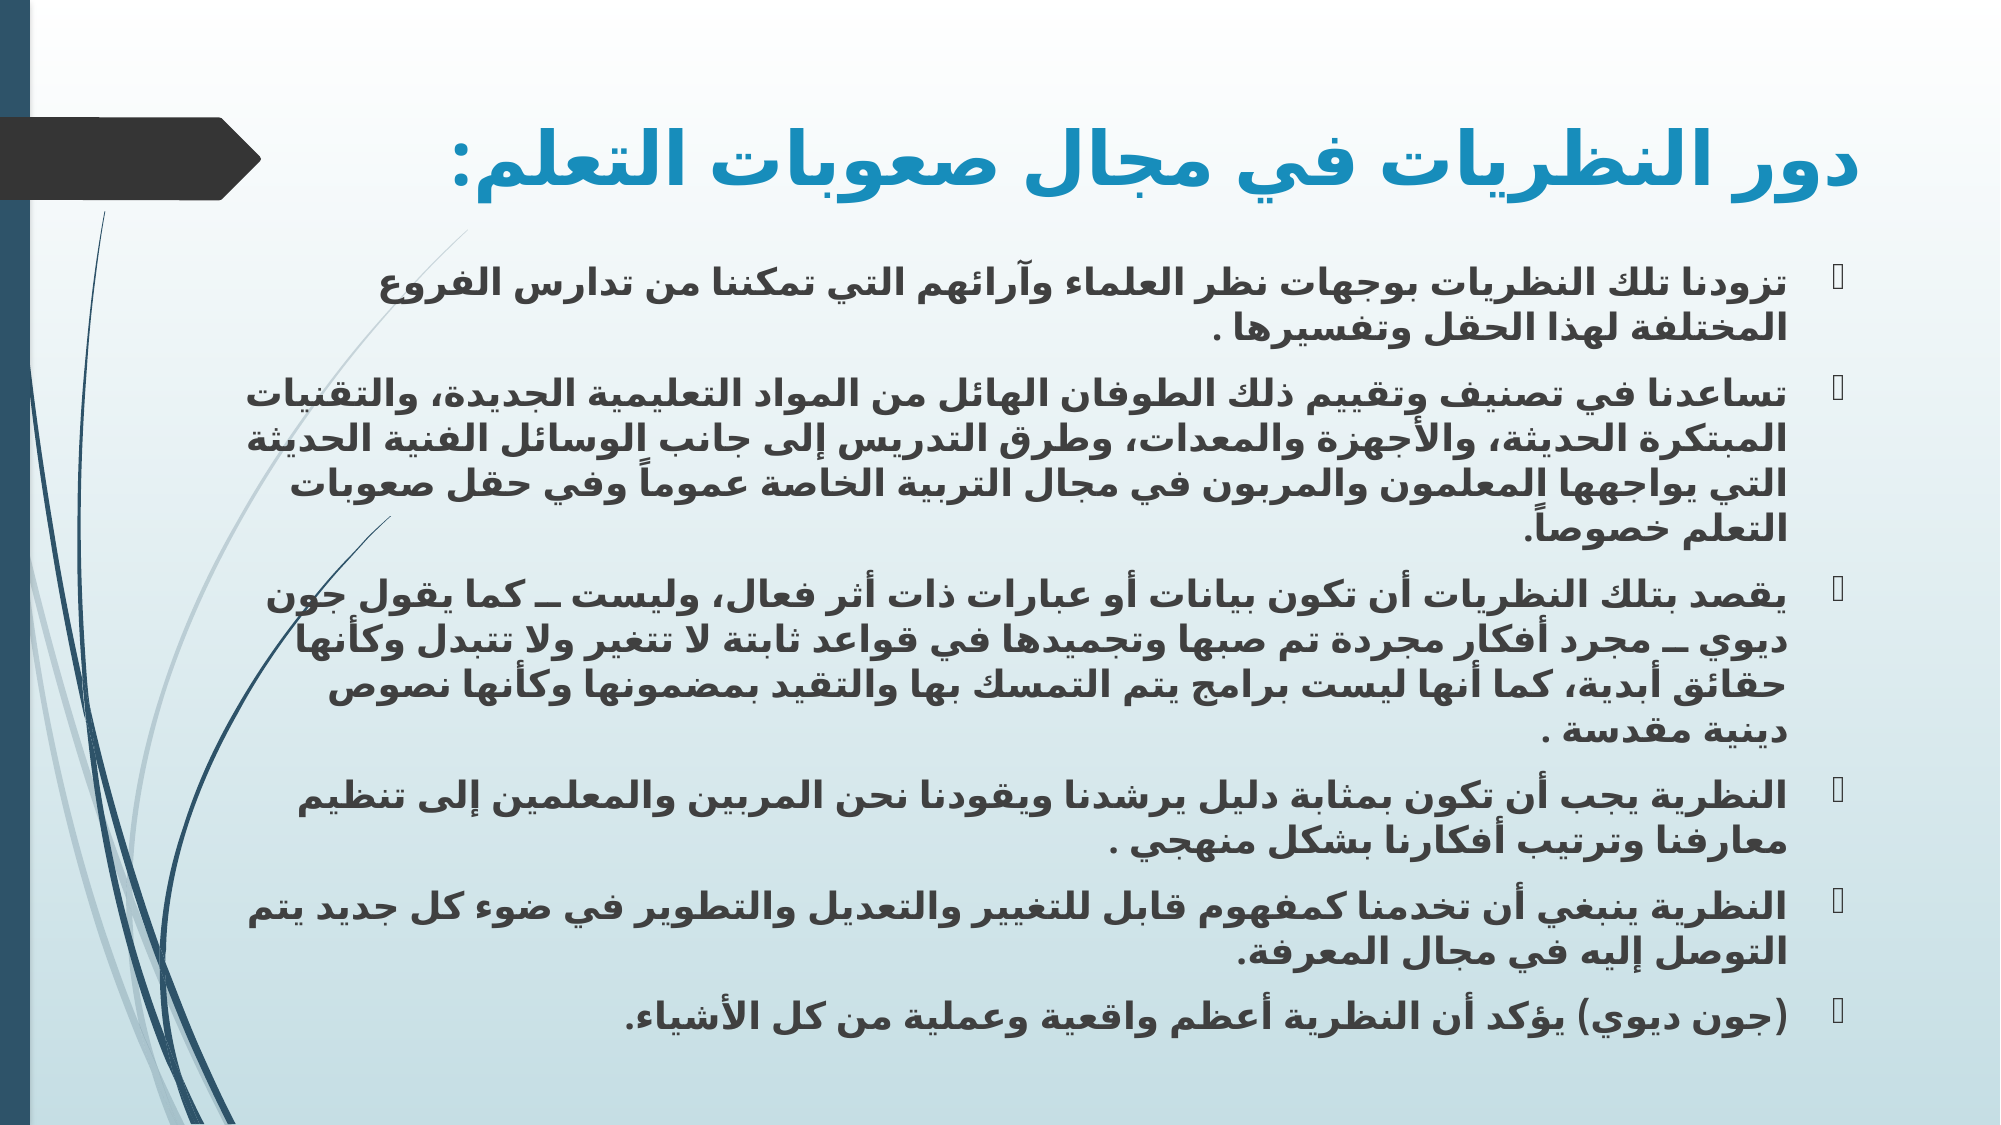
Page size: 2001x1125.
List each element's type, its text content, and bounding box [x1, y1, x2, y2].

list تزودنا تلك النظريات بوجهات نظر العلماء وآرائهم التي تمكننا من تدارس الفروع المختلفة لهذا الحقل وتفسيرها . تساعدنا في تصنيف وتقييم ذلك الطوفان الهائل من المواد التعليمية الجديدة، والتقنيات المبتكرة الحديثة، والأجهزة والمعدات، وطرق التدريس إلى جانب الوسائل الفنية الحديثة التي يواجهها المعلمون والمربون في مجال التربية الخاصة عموماً وفي حقل صعوبات التعلم خصوصاً. يقصد بتلك النظريات أن تكون بيانات أو عبارات ذات أثر فعال، وليست ــ كما يقول جون ديوي ــ مجرد أفكار مجردة تم صبها وتجميدها في قواعد ثابتة لا تتغير ولا تتبدل وكأنها حقائق أبدية، كما أنها ليست برامج يتم التمسك بها والتقيد بمضمونها وكأنها نصوص دينية مقدسة . النظرية يجب أن تكون بمثابة دليل يرشدنا ويقودنا نحن المربين والمعلمين إلى تنظيم معارفنا وترتيب أفكارنا بشكل منهجي . النظرية ينبغي أن تخدمنا كمفهوم قابل للتغيير والتعديل والتطوير في ضوء كل جديد يتم التوصل إليه في مجال المعرفة. (جون ديوي) يؤكد أن النظرية أعظم واقعية وعملية من كل الأشياء. [225, 250, 1861, 871]
title دور النظريات في مجال صعوبات التعلم: [425, 102, 1888, 313]
